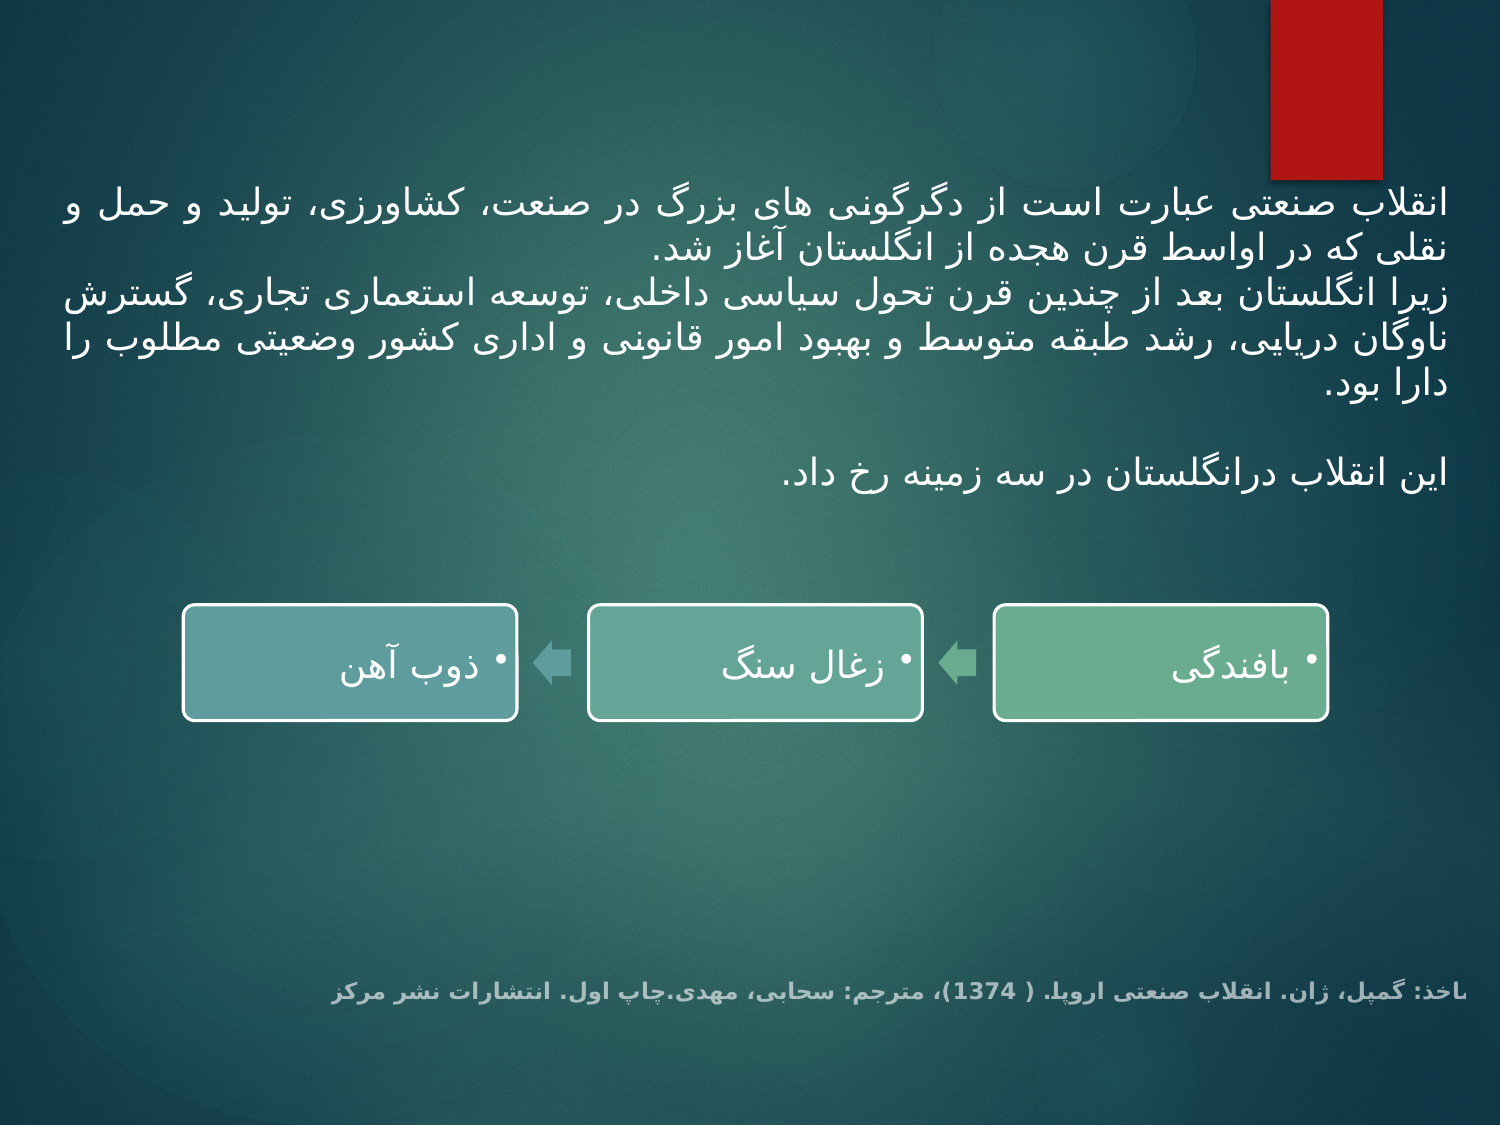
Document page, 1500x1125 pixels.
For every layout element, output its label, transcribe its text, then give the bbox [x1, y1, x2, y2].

text_box انقلاب صنعتی عبارت است از دگرگونی های بزرگ در صنعت، کشاورزی، تولید و حمل و نقلی که در اواسط قرن هجده از انگلستان آغاز شد. زیرا انگلستان بعد از چندین قرن تحول سیاسی داخلی، توسعه استعماری تجاری، گسترش ناوگان دریایی، رشد طبقه متوسط و بهبود امور قانونی و اداری کشور وضعیتی مطلوب را دارا بود. این انقلاب درانگلستان در سه زمینه رخ داد. [47, 170, 1464, 501]
footer ماخذ: گمپل، ژان. انقلاب صنعتی اروپا. ( 1374)، مترجم: سحابی، مهدی.چاپ اول. انتشارات نشر مرکز [314, 951, 1500, 1012]
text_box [182, 373, 1329, 952]
